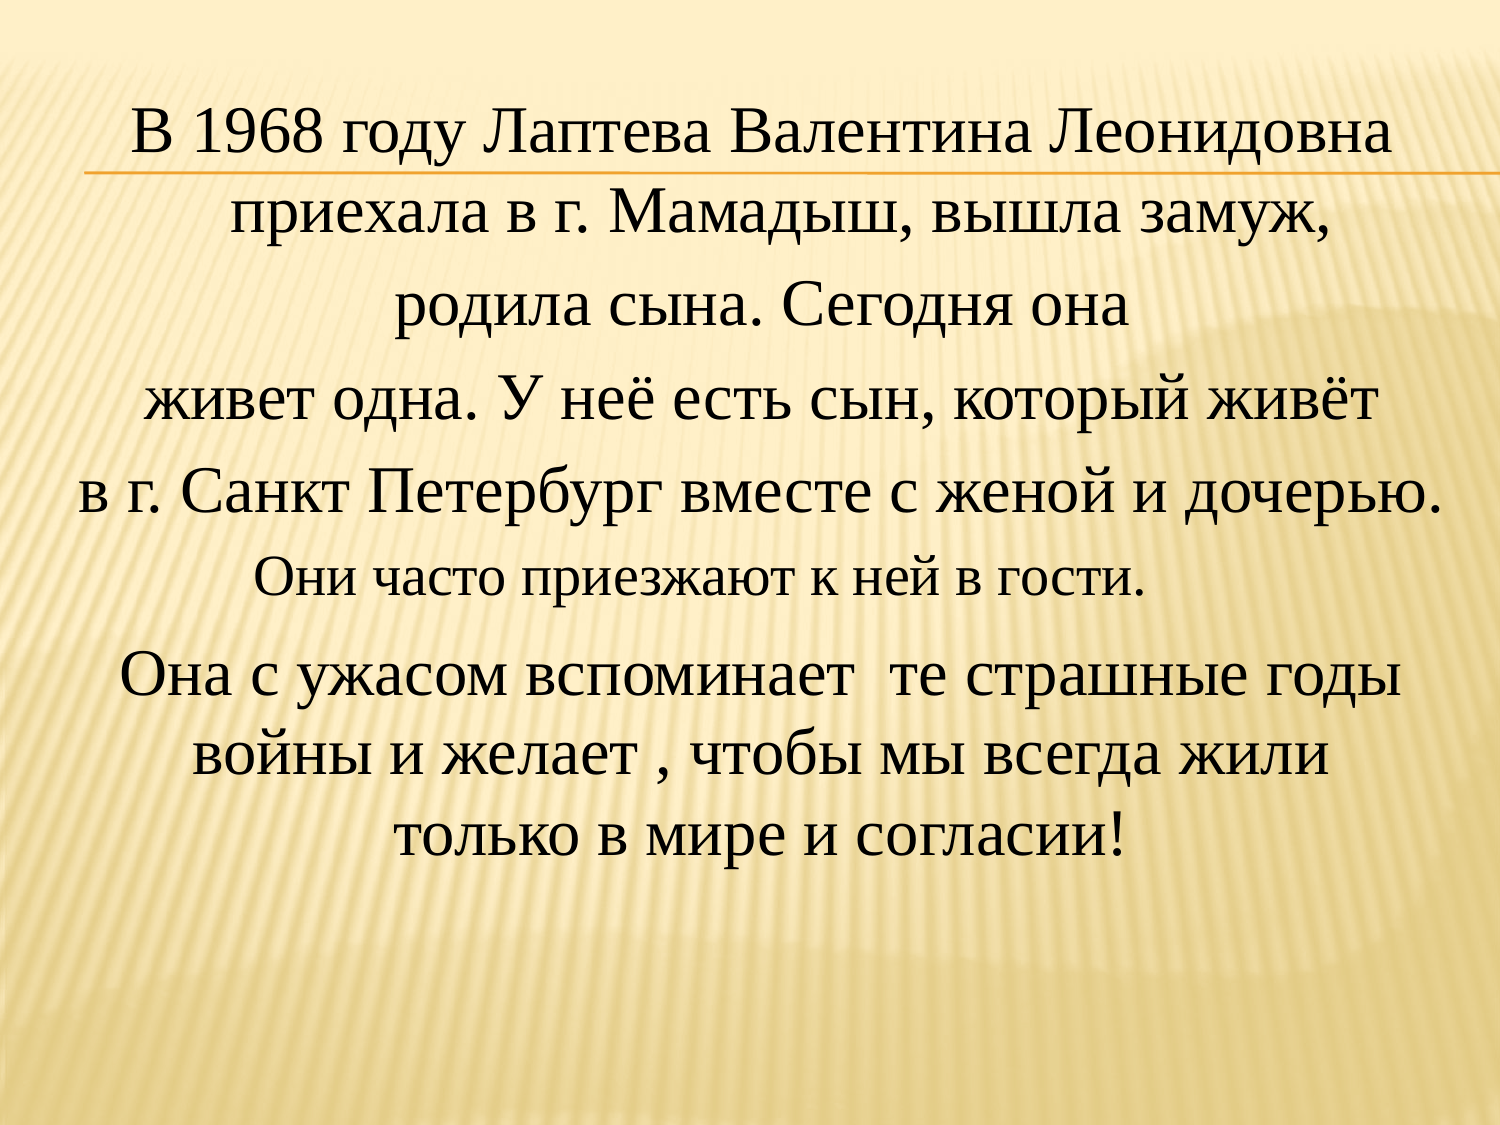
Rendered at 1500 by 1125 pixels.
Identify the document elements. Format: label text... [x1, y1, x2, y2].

list В 1968 году Лаптева Валентина Леонидовна приехала в г. Мамадыш, вышла замуж, родила сына. Сегодня она живет одна. У неё есть сын, который живёт в г. Санкт Петербург вместе с женой и дочерью. Они часто приезжают к ней в гости. [50, 78, 1475, 1024]
text_box Она с ужасом вспоминает те страшные годы войны и желает , чтобы мы всегда жили только в мире и согласии! [100, 621, 1424, 876]
